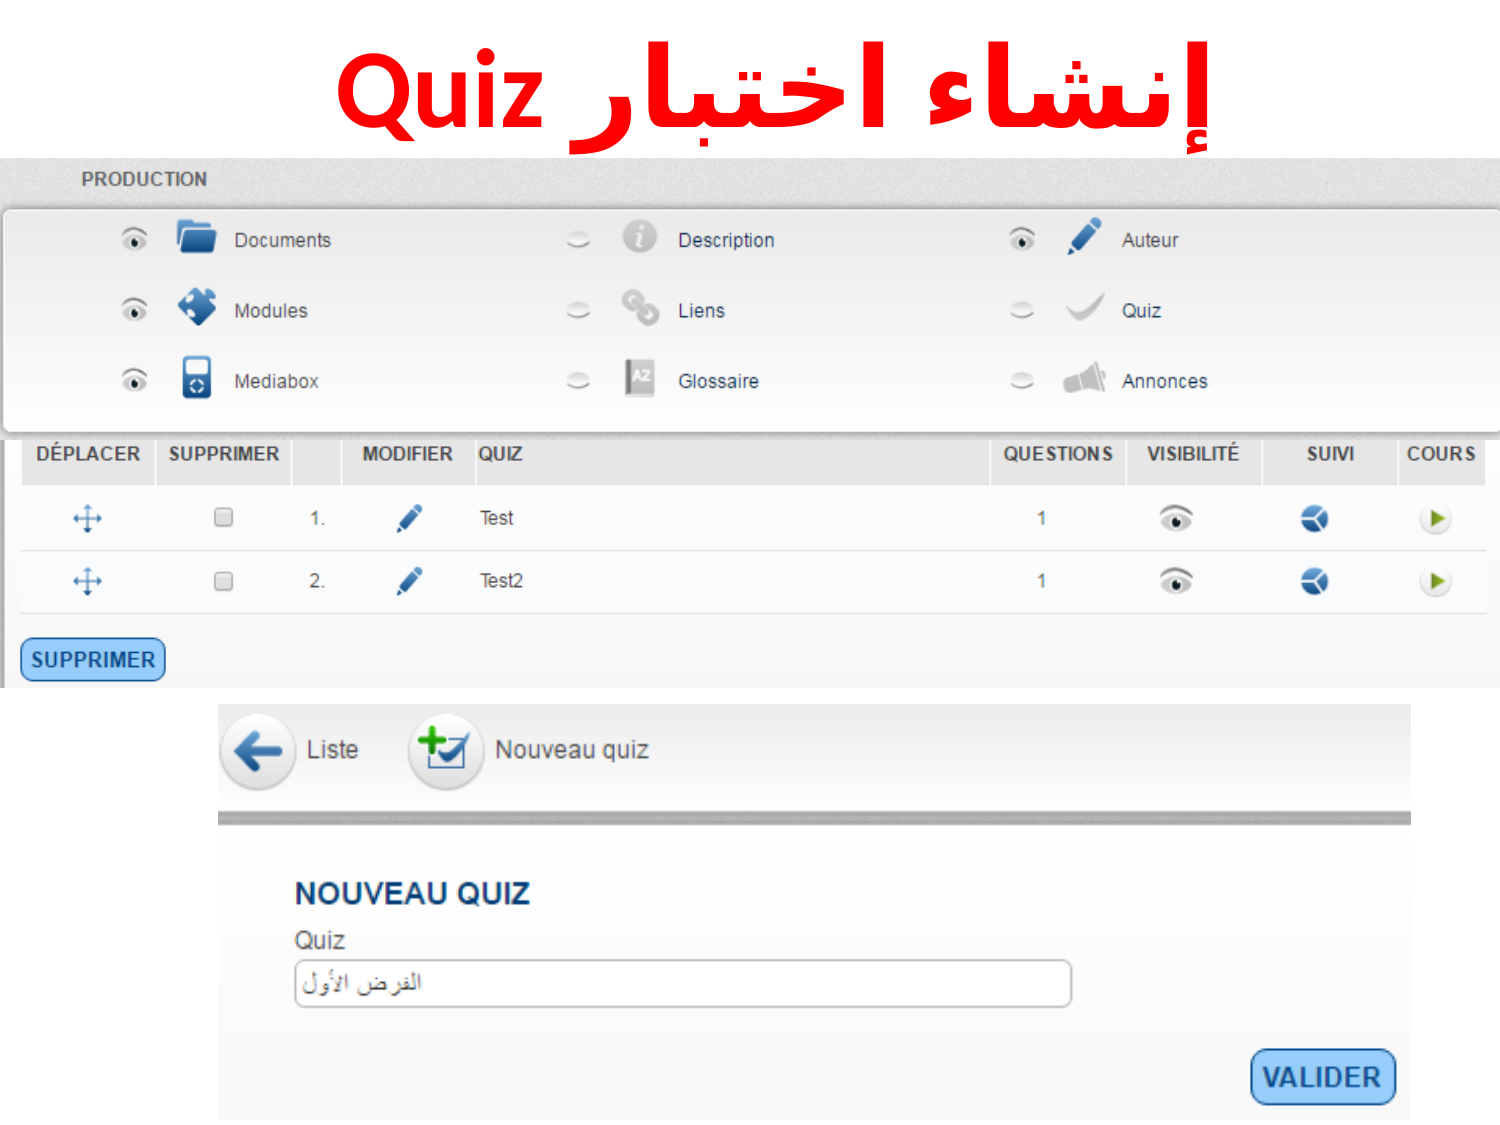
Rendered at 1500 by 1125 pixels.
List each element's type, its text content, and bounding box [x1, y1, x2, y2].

picture [218, 704, 1411, 1120]
text_box إنشاء اختبار Quiz [253, 7, 1329, 157]
picture [0, 158, 1500, 688]
